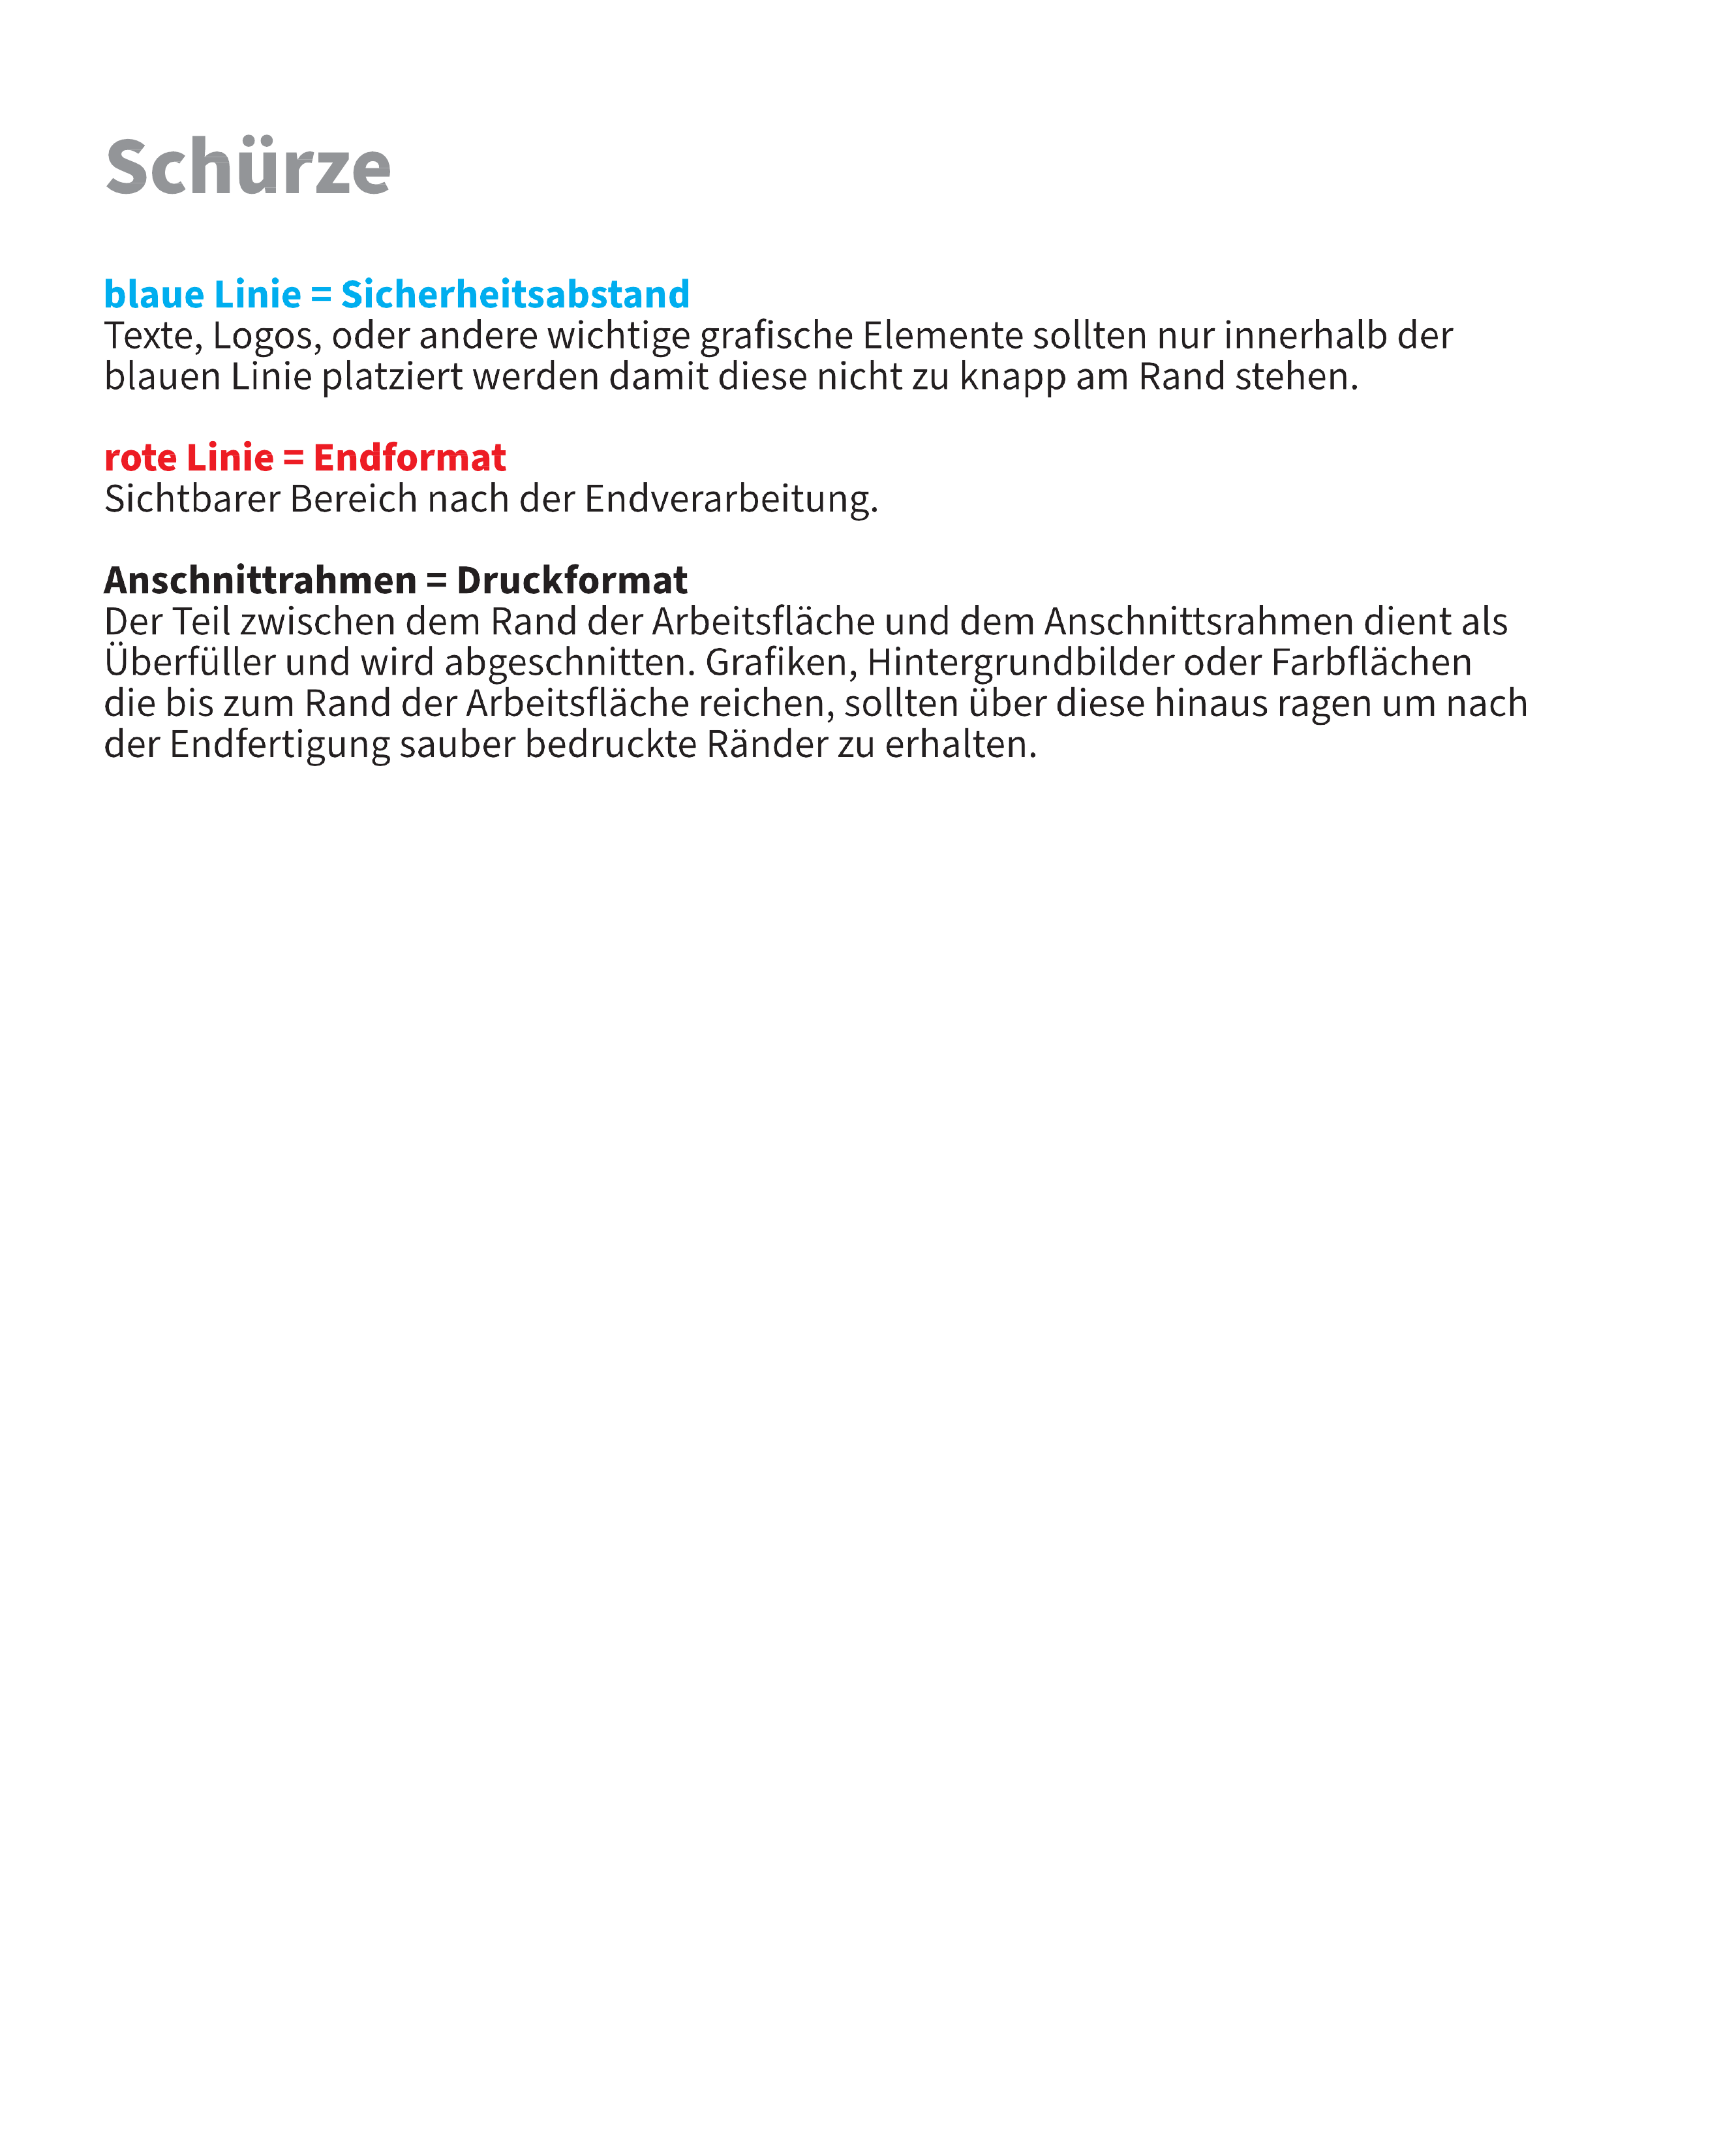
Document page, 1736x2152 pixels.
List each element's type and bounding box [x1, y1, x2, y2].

text_box [142, 444, 157, 472]
text_box [286, 151, 314, 193]
text_box [359, 442, 380, 472]
picture [104, 318, 1454, 398]
picture [425, 292, 431, 295]
picture [147, 299, 151, 303]
text_box [157, 450, 177, 472]
text_box [491, 444, 506, 472]
picture [676, 292, 682, 303]
picture [105, 641, 1526, 766]
text_box [437, 450, 468, 471]
text_box [260, 134, 273, 147]
text_box [353, 151, 390, 194]
picture [107, 604, 1507, 635]
text_box [472, 450, 490, 472]
picture [630, 299, 635, 303]
text_box [106, 450, 121, 471]
text_box [316, 152, 350, 193]
text_box [239, 152, 276, 194]
picture [487, 292, 493, 295]
text_box [244, 450, 251, 471]
text_box [284, 459, 303, 465]
text_box [106, 138, 147, 194]
picture [103, 563, 688, 594]
picture [553, 299, 558, 303]
text_box [244, 440, 252, 448]
text_box [242, 134, 255, 147]
text_box [209, 440, 217, 448]
text_box [337, 450, 357, 471]
picture [113, 292, 119, 303]
text_box [421, 450, 435, 471]
picture [289, 292, 295, 295]
text_box [209, 450, 217, 471]
text_box [189, 444, 206, 471]
text_box [121, 450, 142, 472]
picture [105, 482, 877, 521]
picture [106, 277, 688, 309]
text_box [254, 450, 273, 472]
text_box [397, 450, 418, 472]
text_box [221, 450, 240, 471]
text_box [284, 450, 303, 455]
text_box [383, 441, 398, 471]
text_box [152, 151, 186, 194]
text_box [315, 444, 333, 471]
text_box [192, 136, 230, 193]
